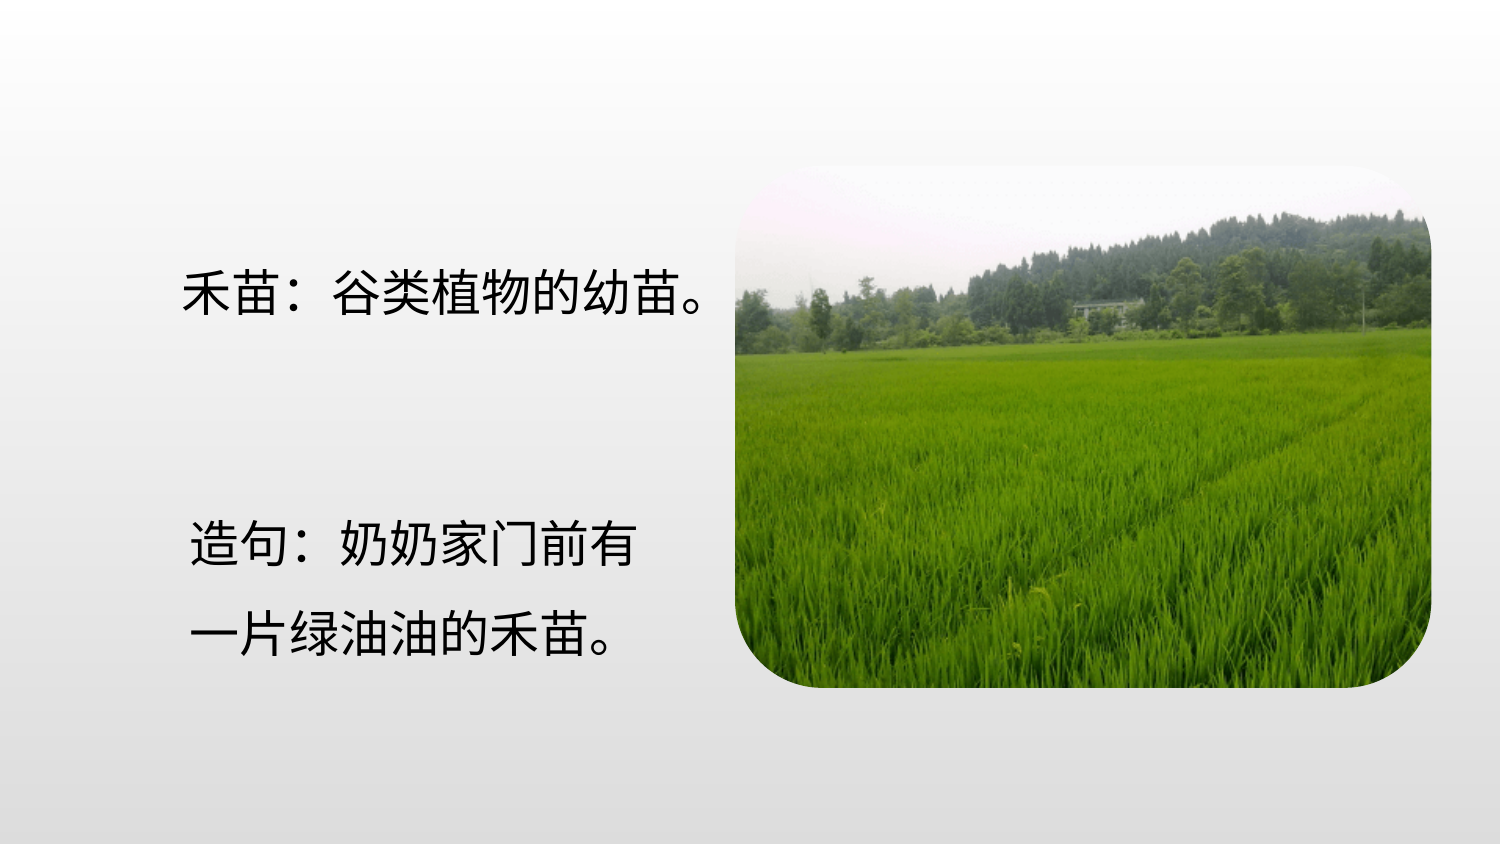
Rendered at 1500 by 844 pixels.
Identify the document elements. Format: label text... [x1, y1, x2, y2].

picture [735, 165, 1432, 688]
text_box 造句：奶奶家门前有一片绿油油的禾苗。 [177, 476, 684, 668]
text_box 禾苗：谷类植物的幼苗。 [170, 226, 704, 328]
